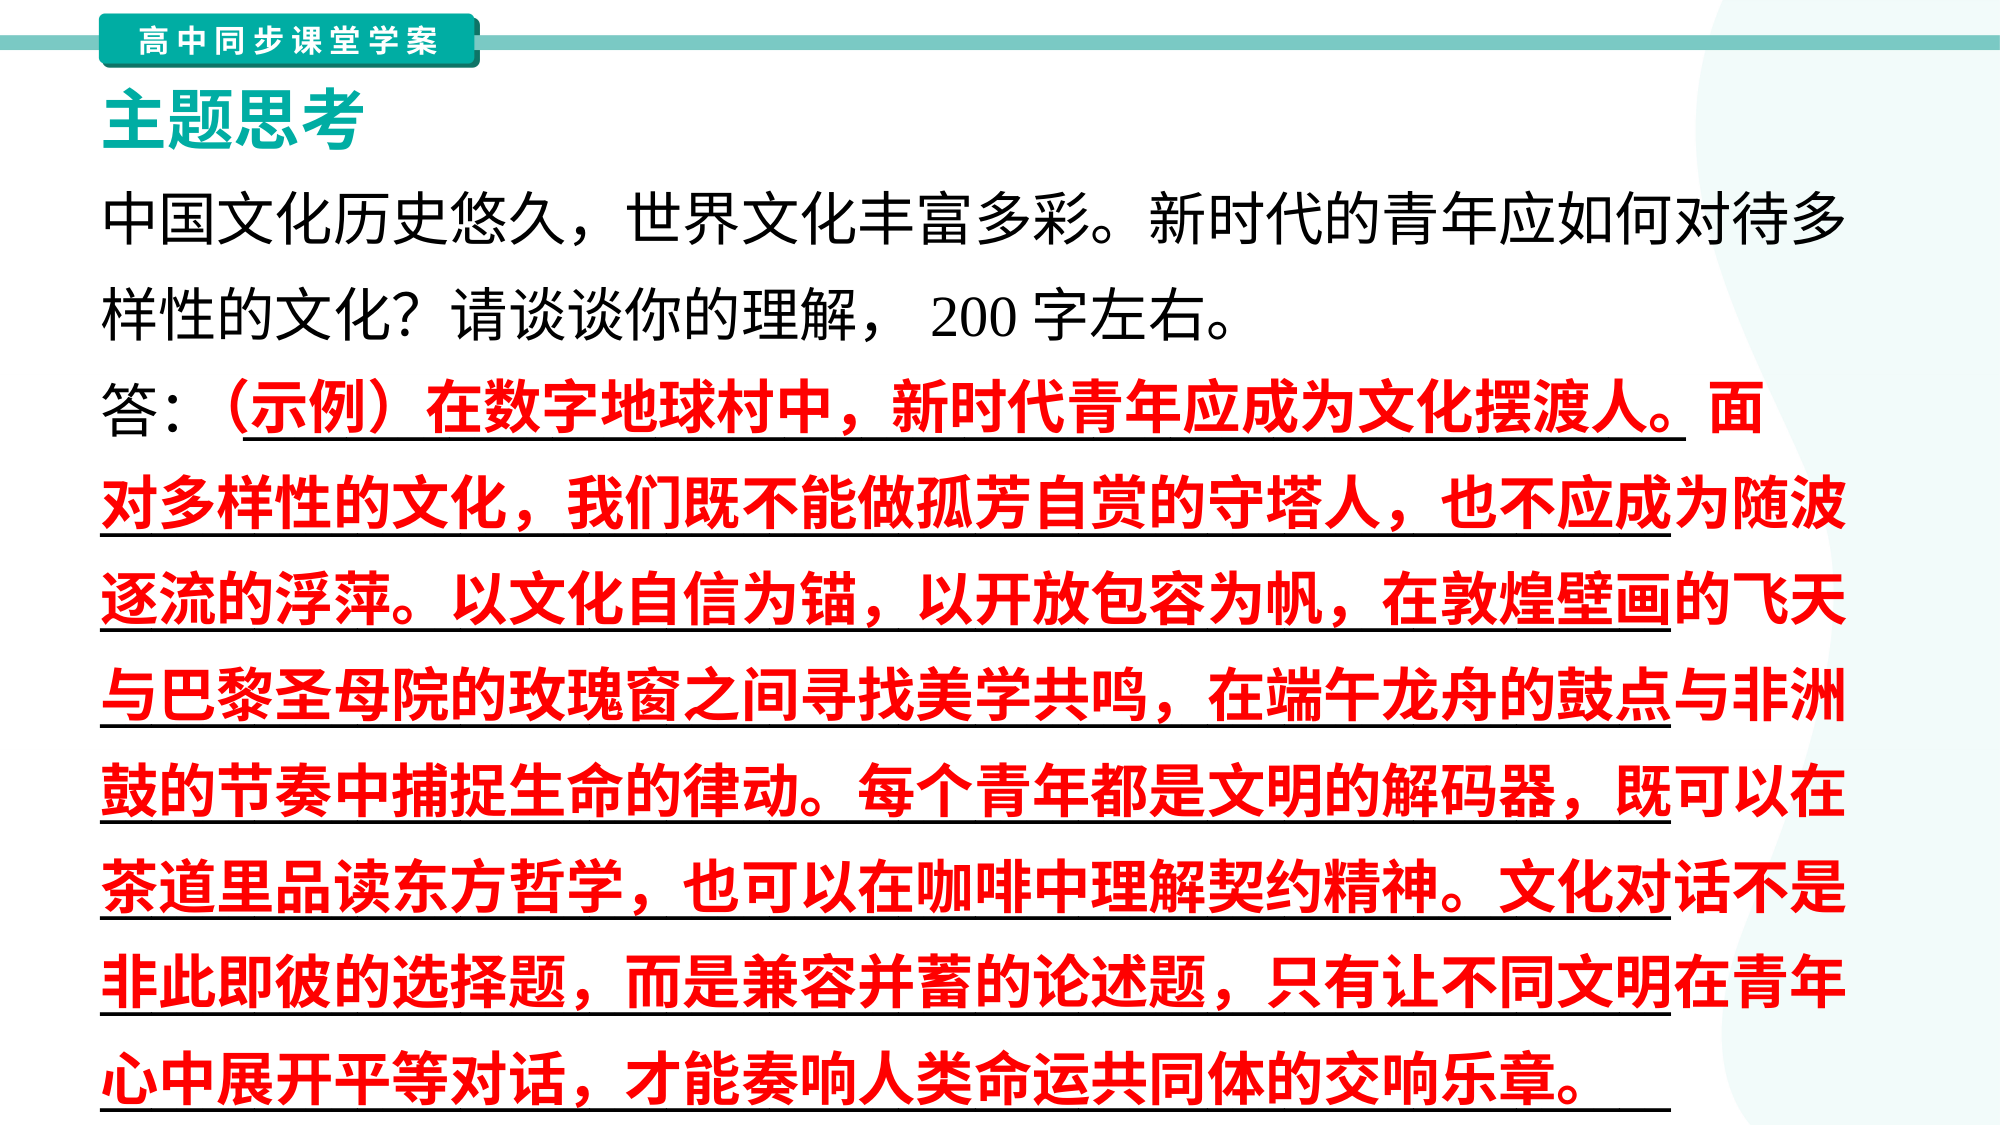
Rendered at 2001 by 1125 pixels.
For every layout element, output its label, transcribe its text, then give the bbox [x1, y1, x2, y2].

text_box 中国文化历史悠久，世界文化丰富多彩。新时代的青年应如何对待多 样性的文化？请谈谈你的理解，200字左右。 答： ________________________________________________________ _____________________________________________________________ _____________________________________________________________ _____________________________________________________________ _____________________________________________________________ _____________________________________________________________ _____________________________________________________________ _____________________________________________________________ [100, 156, 1899, 344]
text_box （示例）在数字地球村中，新时代青年应成为文化摆渡人。面 对多样性的文化，我们既不能做孤芳自赏的守塔人，也不应成为随波 逐流的浮萍。以文化自信为锚，以开放包容为帆，在敦煌壁画的飞天 与巴黎圣母院的玫瑰窗之间寻找美学共鸣，在端午龙舟的鼓点与非洲 鼓的节奏中捕捉生命的律动。每个青年都是文明的解码器，既可以在 茶道里品读东方哲学，也可以在咖啡中理解契约精神。文化对话不是 非此即彼的选择题，而是兼容并蓄的论述题，只有让不同文明在青年 心中展开平等对话，才能奏响人类命运共同体的交响乐章。 [100, 344, 1899, 1112]
picture [0, 0, 2000, 1125]
text_box 主题思考 [100, 76, 1899, 156]
